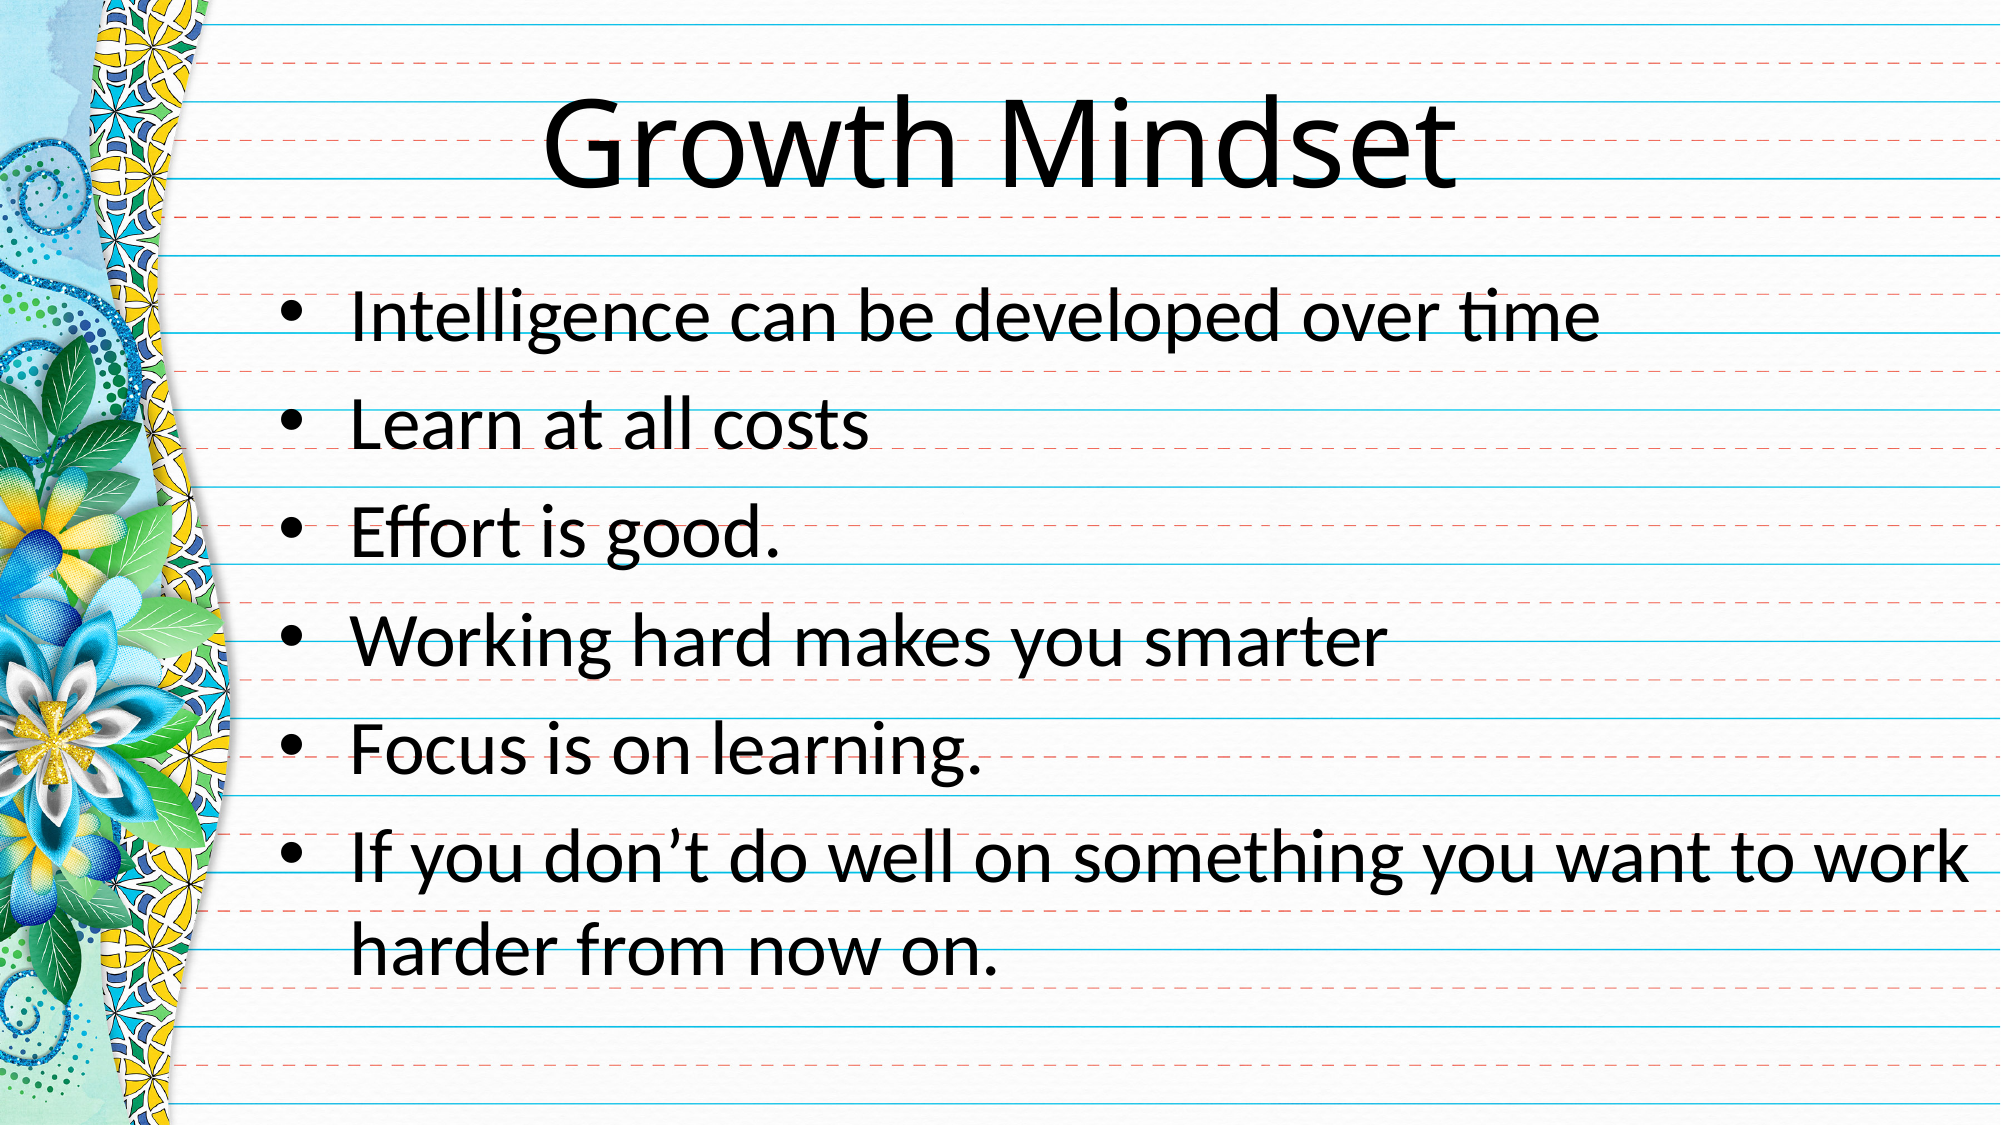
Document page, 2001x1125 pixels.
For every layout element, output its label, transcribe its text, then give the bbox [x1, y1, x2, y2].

picture [0, 0, 2001, 1125]
list Intelligence can be developed over time Learn at all costs Effort is good. Working hard makes you smarter Focus is on learning. If you don’t do well on something you want to work harder from now on. [264, 256, 2000, 999]
title Growth Mindset [99, 45, 1900, 233]
